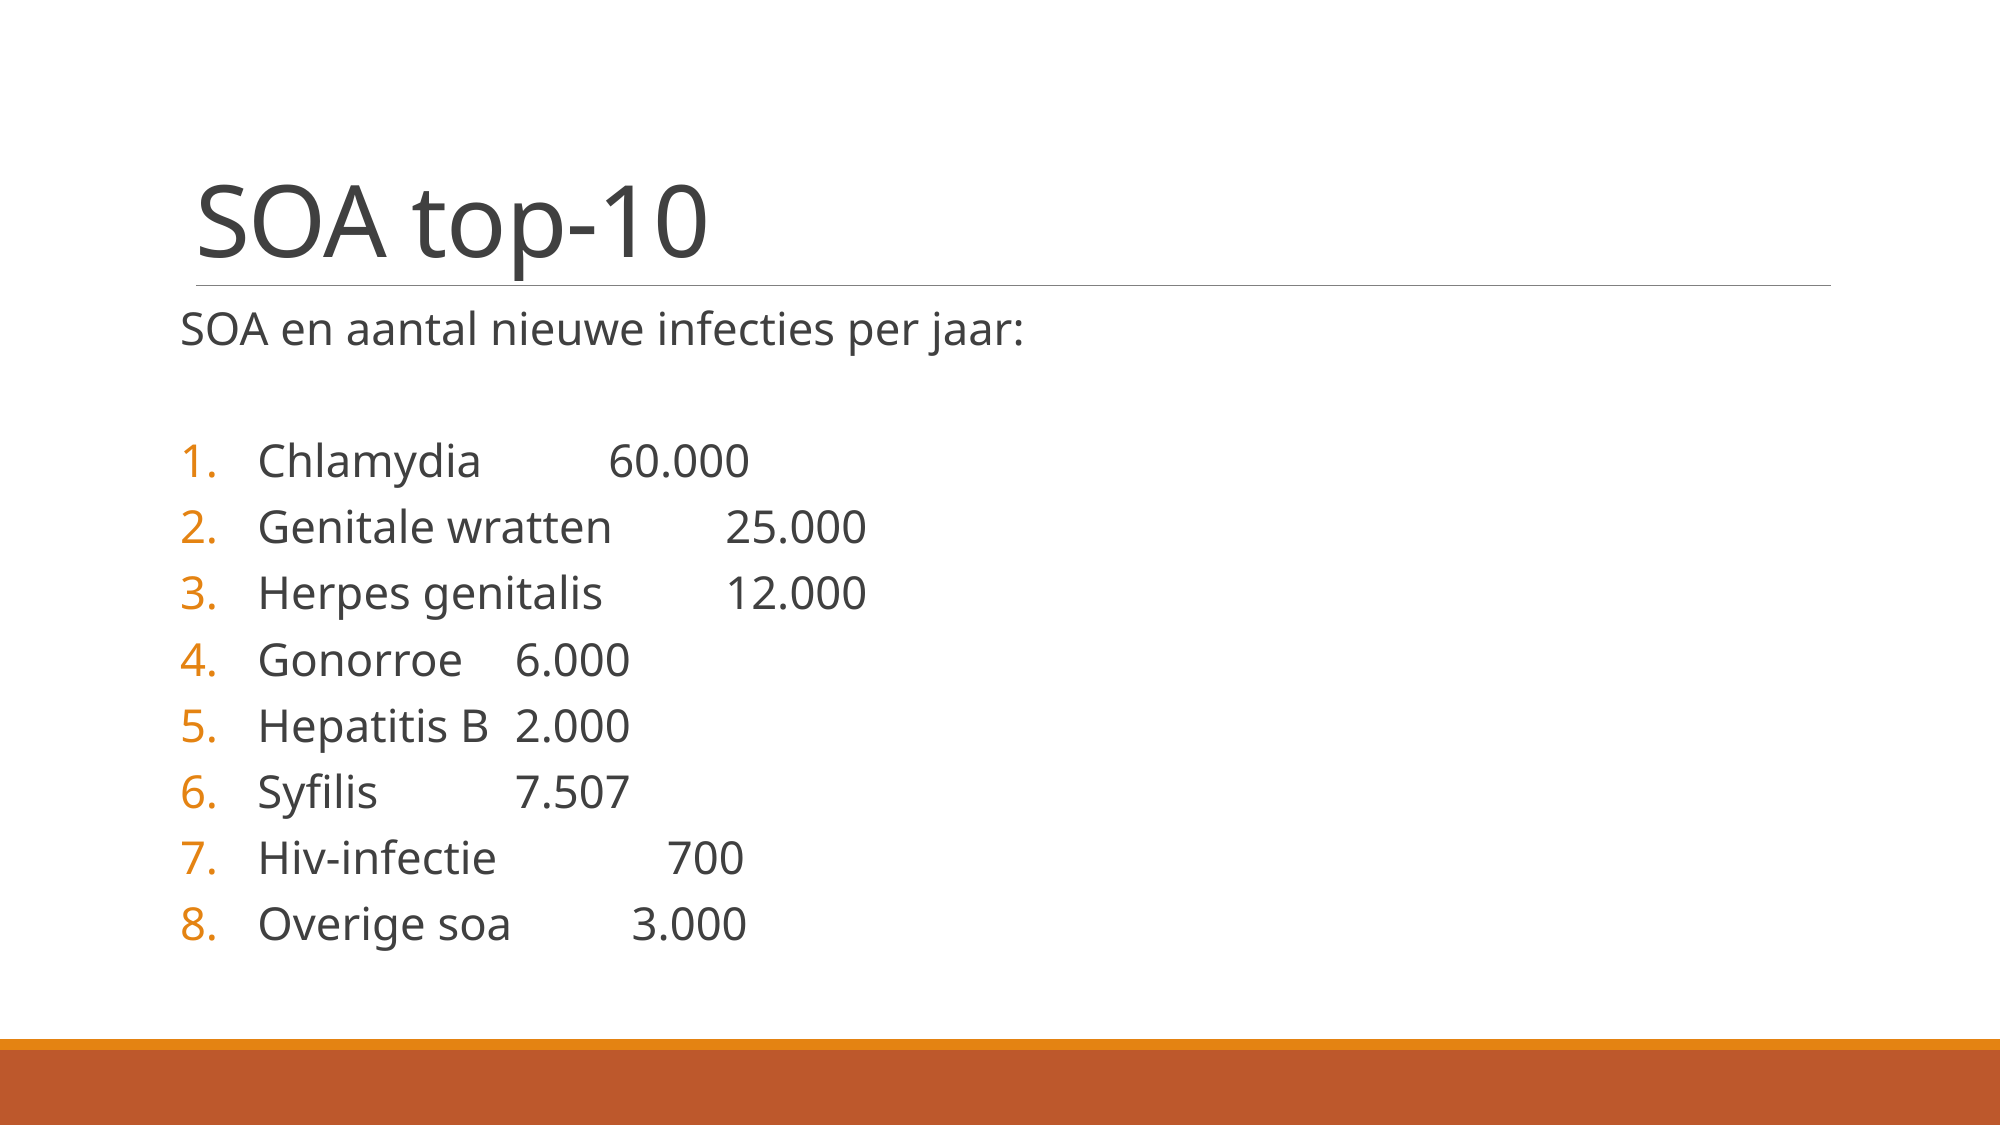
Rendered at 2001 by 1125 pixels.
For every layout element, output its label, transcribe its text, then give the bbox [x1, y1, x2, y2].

title SOA top-10 [180, 47, 1830, 285]
list SOA en aantal nieuwe infecties per jaar: Chlamydia 60.000 Genitale wratten 25.000 Herpes genitalis 12.000 Gonorroe 6.000 Hepatitis B 2.000 Syfilis 7.507 Hiv-infectie 700 Overige soa 3.000 [180, 302, 1830, 963]
